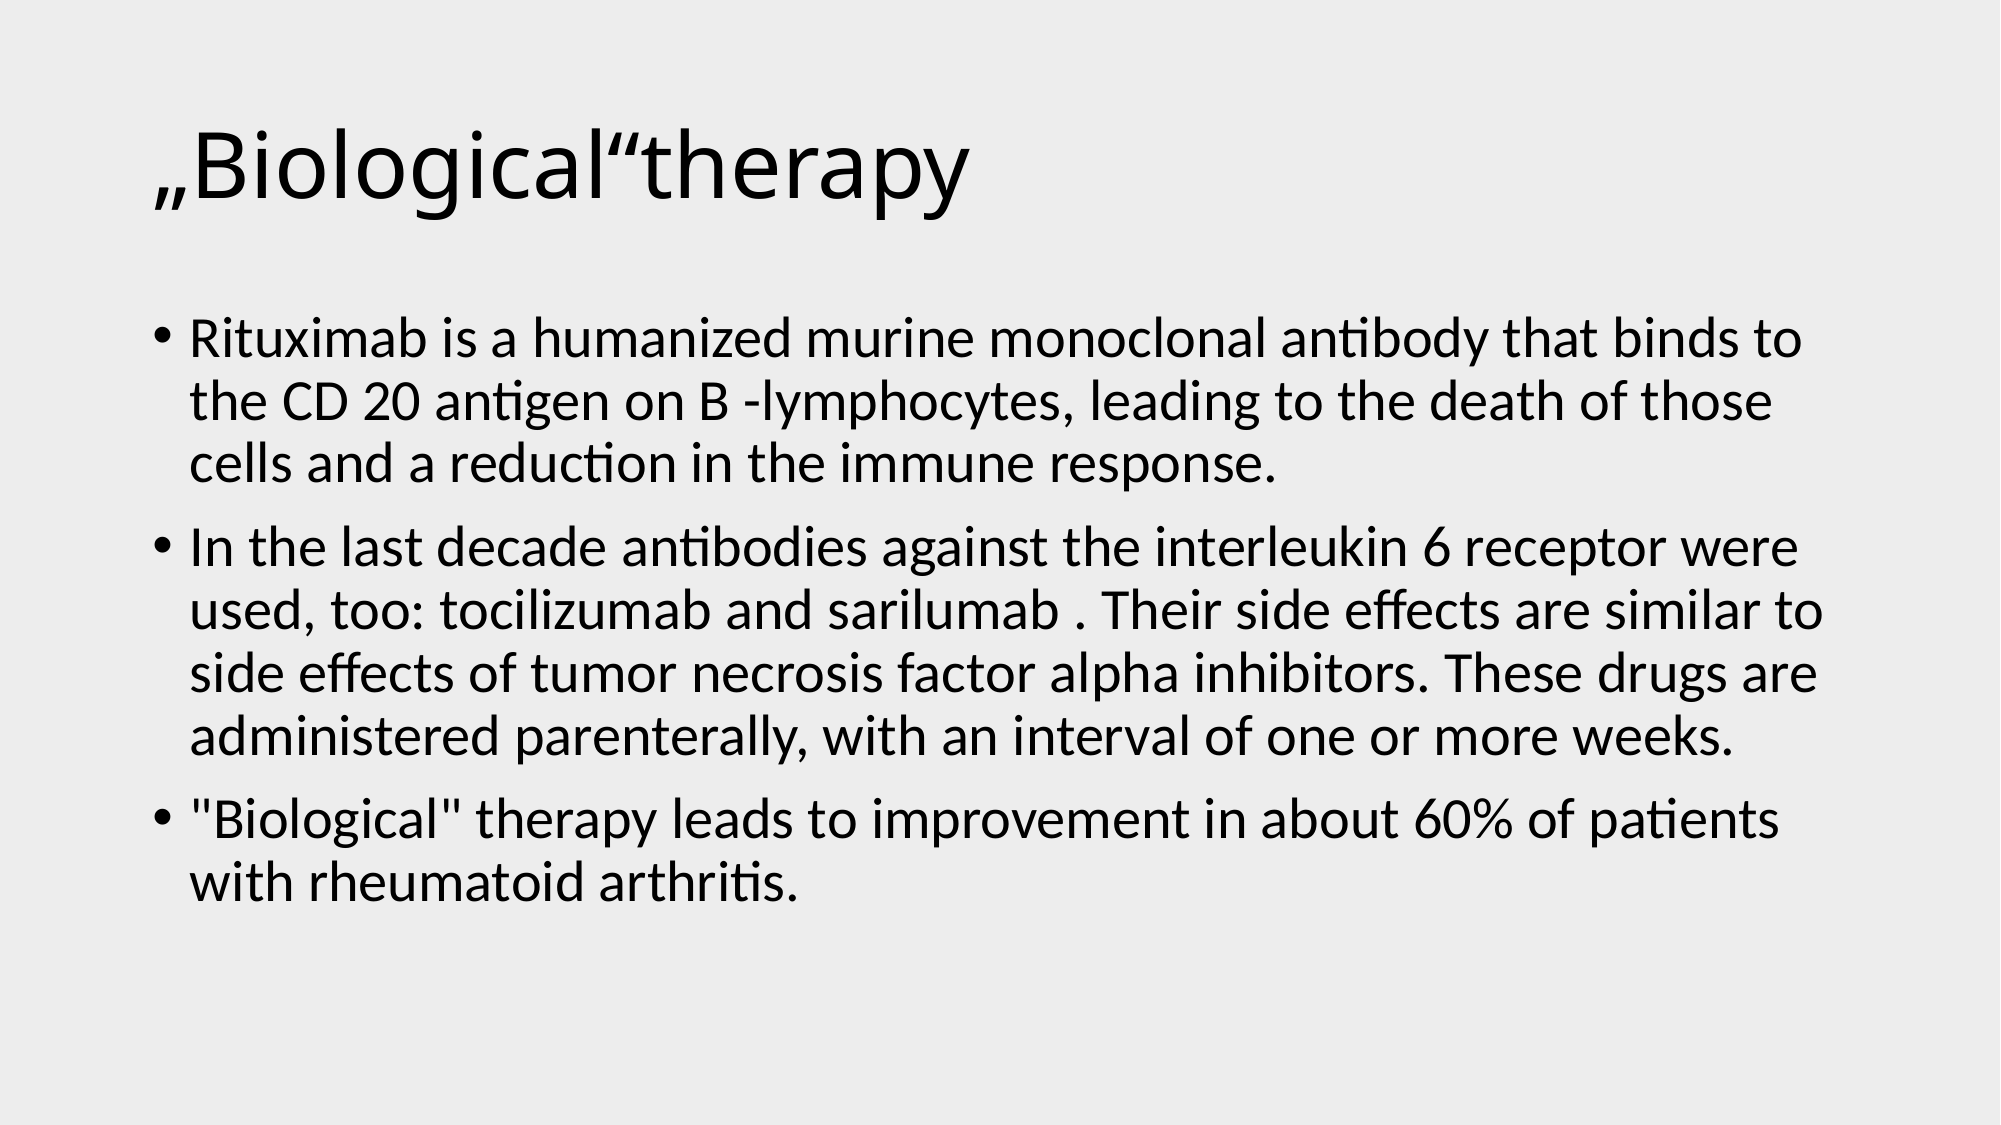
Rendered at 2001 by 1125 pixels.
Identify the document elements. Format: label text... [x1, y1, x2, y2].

title „Biological“therapy [137, 59, 1863, 278]
list Rituximab is a humanized murine monoclonal antibody that binds to the CD 20 antigen on B -lymphocytes, leading to the death of those cells and a reduction in the immune response. In the last decade antibodies against the interleukin 6 receptor were used, too: tocilizumab and sarilumab . Their side effects are similar to side effects of tumor necrosis factor alpha inhibitors. These drugs are administered parenterally, with an interval of one or more weeks. "Biological" therapy leads to improvement in about 60% of patients with rheumatoid arthritis. [137, 299, 1863, 1014]
